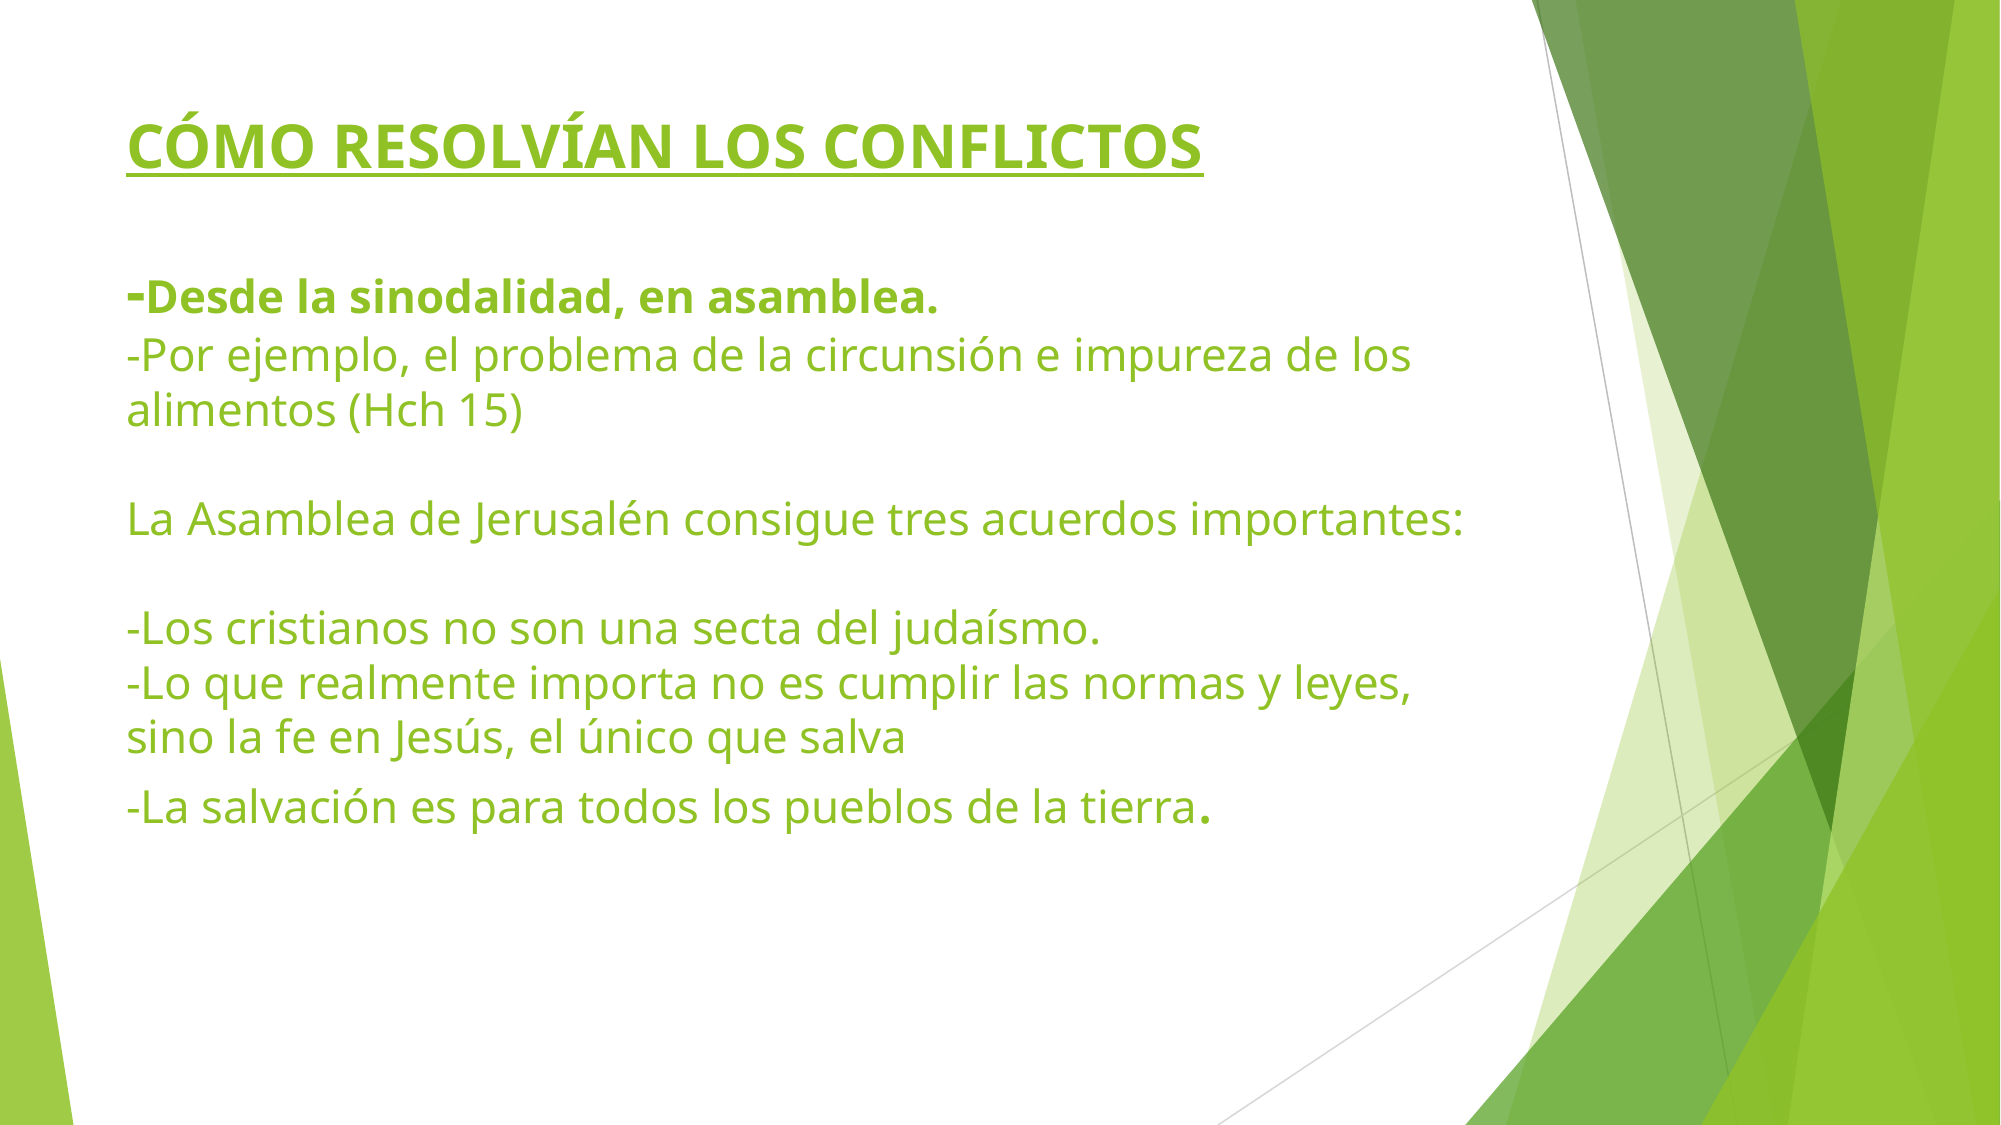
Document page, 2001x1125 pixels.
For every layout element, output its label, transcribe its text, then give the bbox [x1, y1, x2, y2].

title CÓMO RESOLVÍAN LOS CONFLICTOS -Desde la sinodalidad, en asamblea. -Por ejemplo, el problema de la circunsión e impureza de los alimentos (Hch 15) La Asamblea de Jerusalén consigue tres acuerdos importantes: -Los cristianos no son una secta del judaísmo. -Lo que realmente importa no es cumplir las normas y leyes, sino la fe en Jesús, el único que salva -La salvación es para todos los pueblos de la tierra. [111, 99, 1522, 1001]
